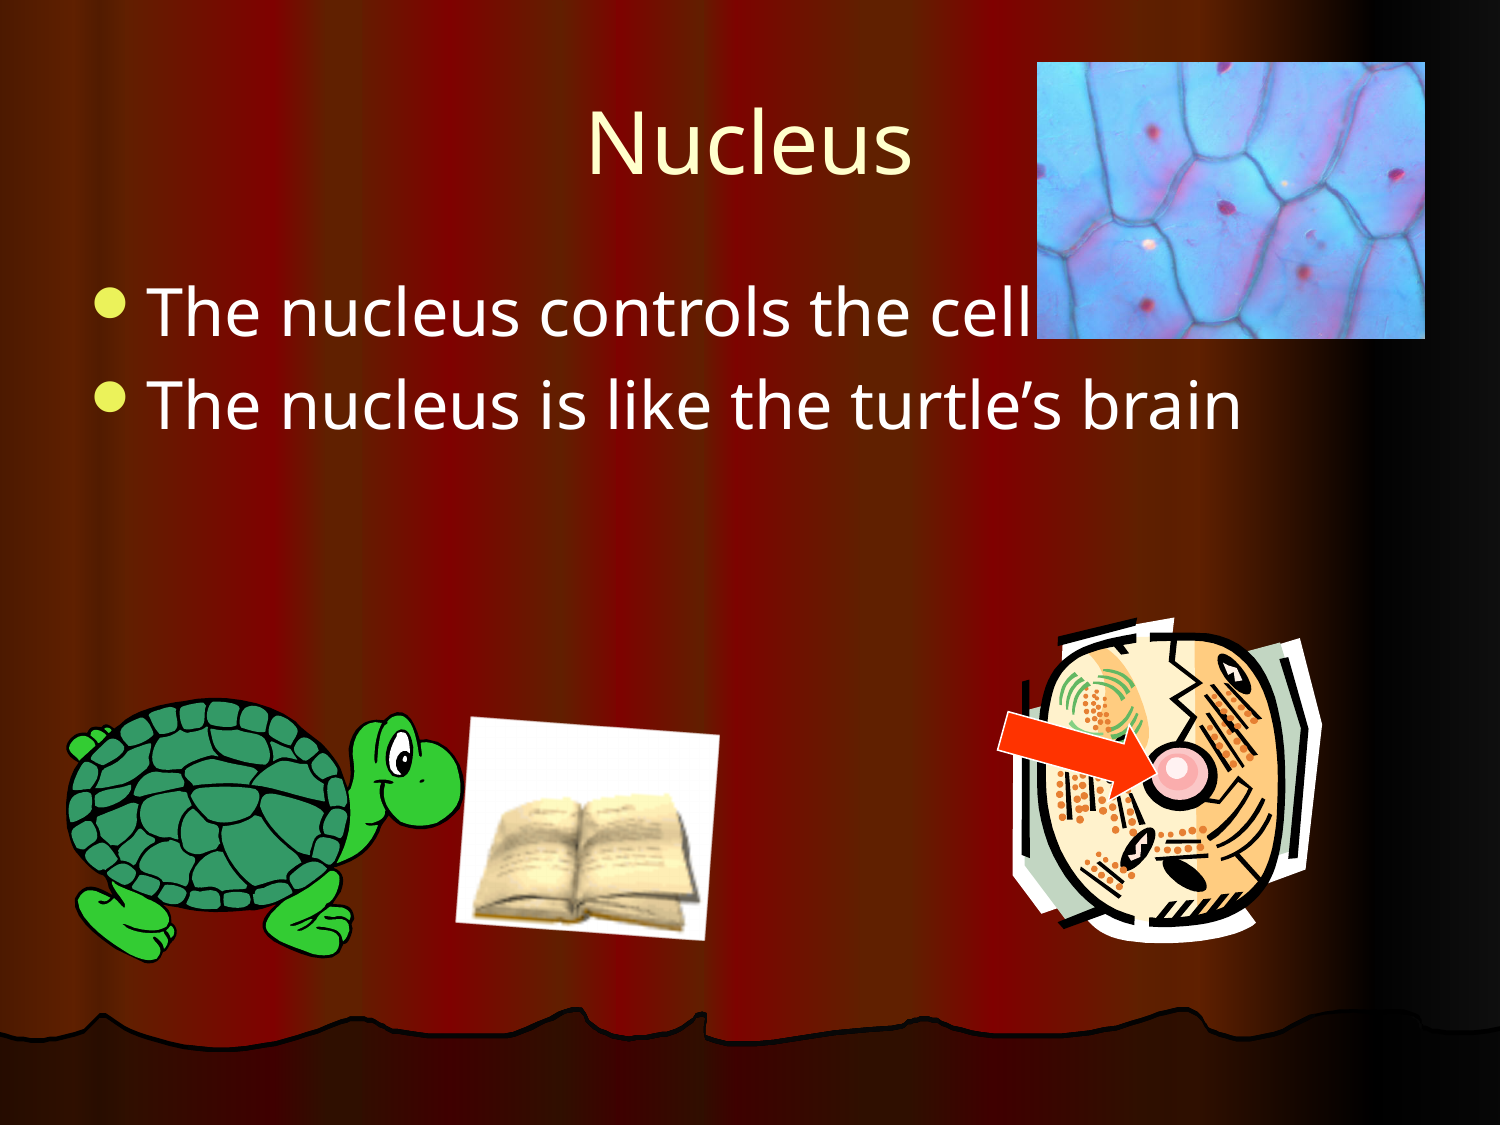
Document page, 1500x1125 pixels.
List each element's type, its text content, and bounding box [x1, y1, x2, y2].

picture [1012, 612, 1328, 949]
list The nucleus controls the cell The nucleus is like the turtle’s brain [74, 262, 1426, 501]
picture [1037, 62, 1426, 340]
title Nucleus [74, 45, 1426, 233]
text_box [997, 715, 1007, 753]
picture [49, 637, 447, 994]
picture [457, 718, 719, 940]
